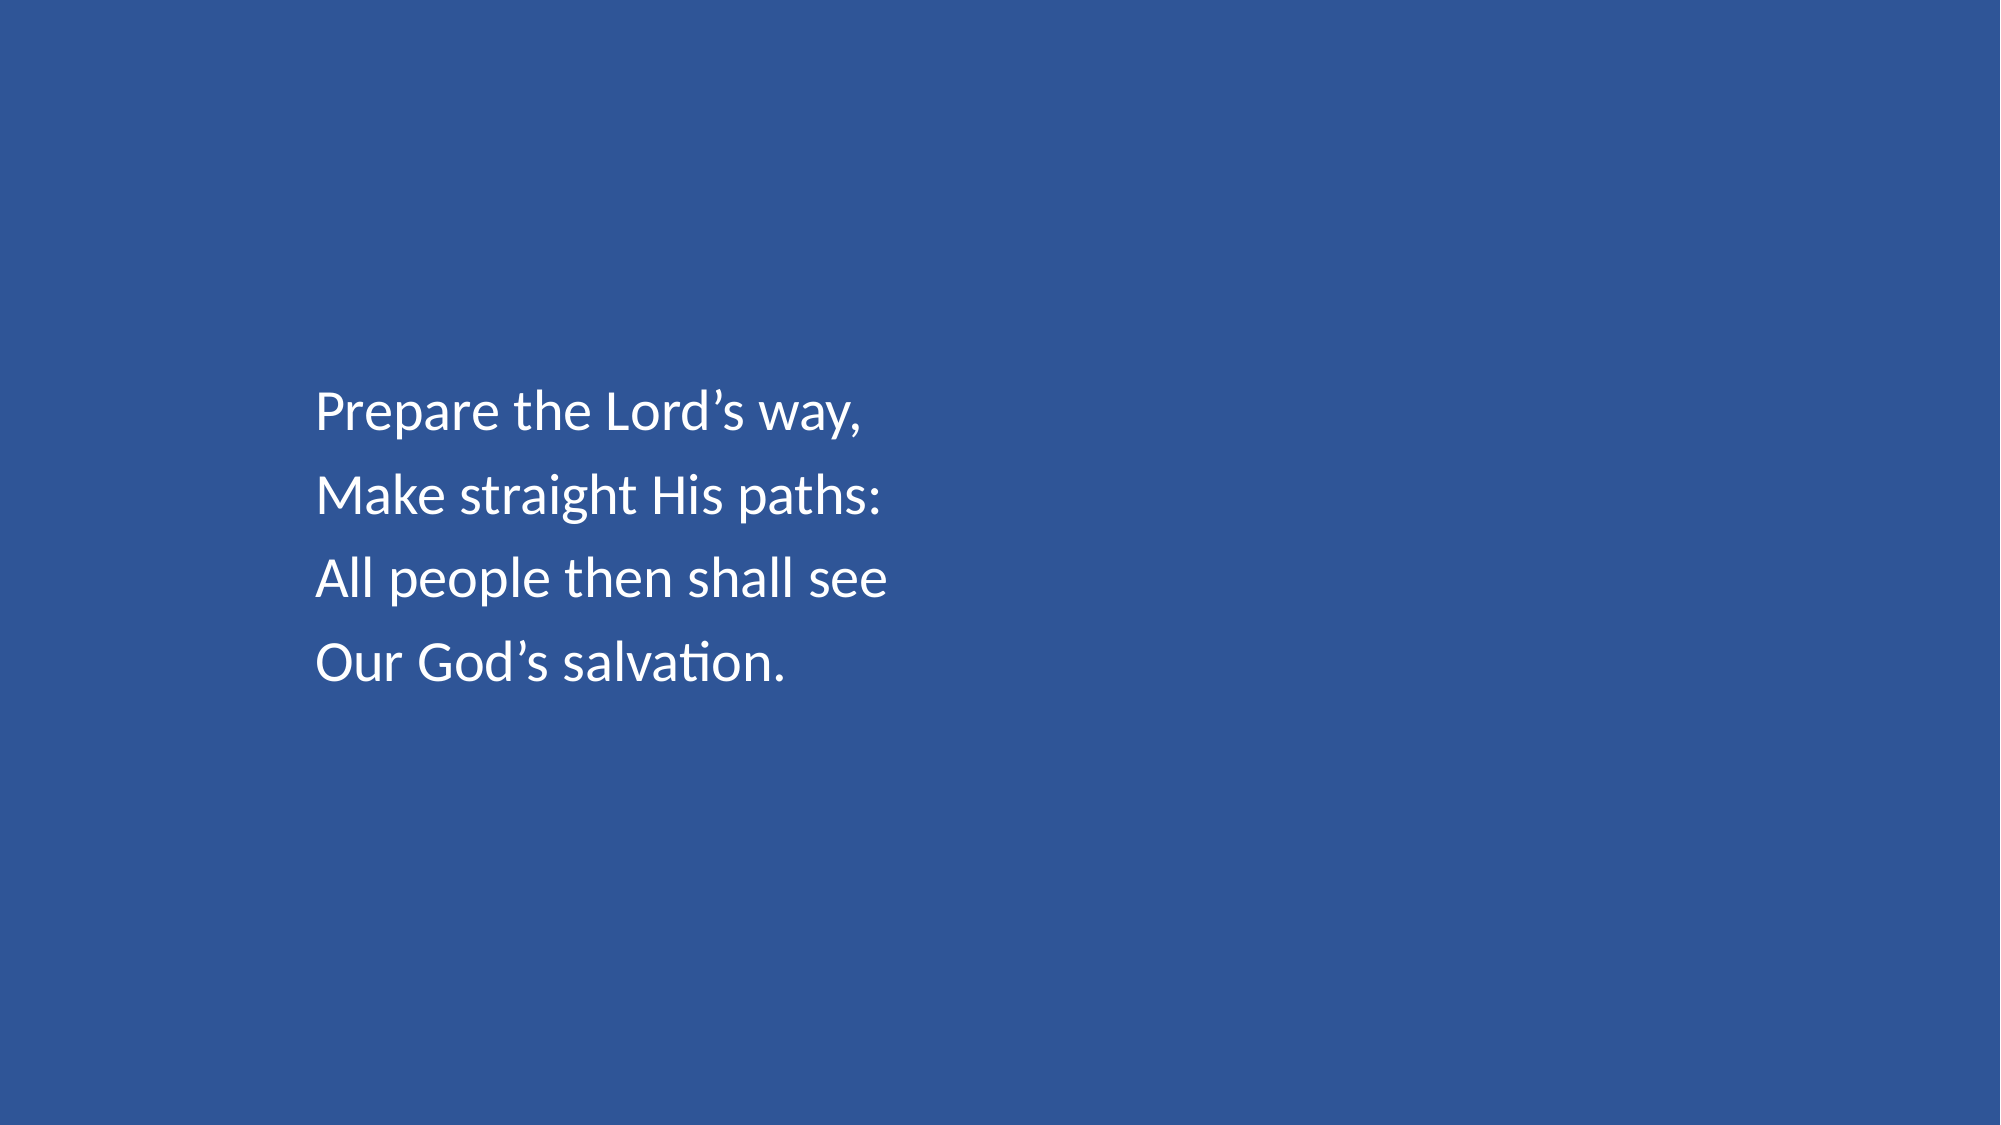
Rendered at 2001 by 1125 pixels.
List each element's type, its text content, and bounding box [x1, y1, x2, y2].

list Prepare the Lord’s way, Make straight His paths: All people then shall see Our God’s salvation. [300, 372, 1700, 753]
